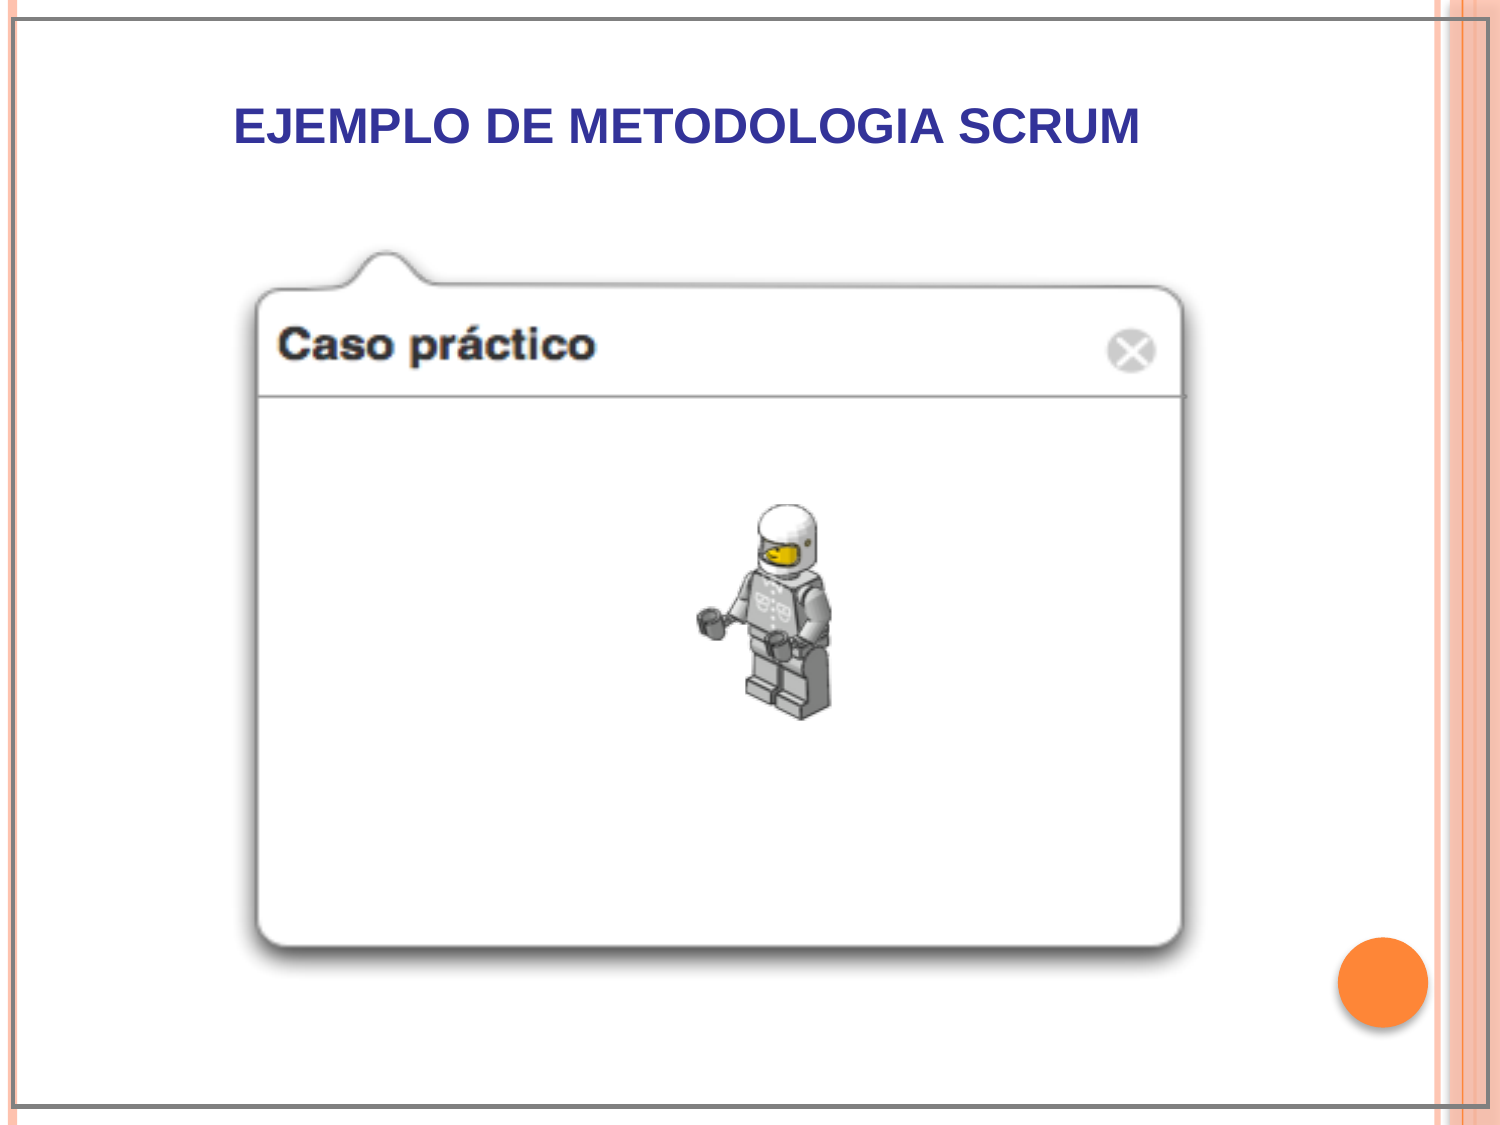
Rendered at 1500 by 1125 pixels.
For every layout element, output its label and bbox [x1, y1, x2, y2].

text_box [12, 19, 1488, 1107]
picture [187, 198, 1255, 1020]
